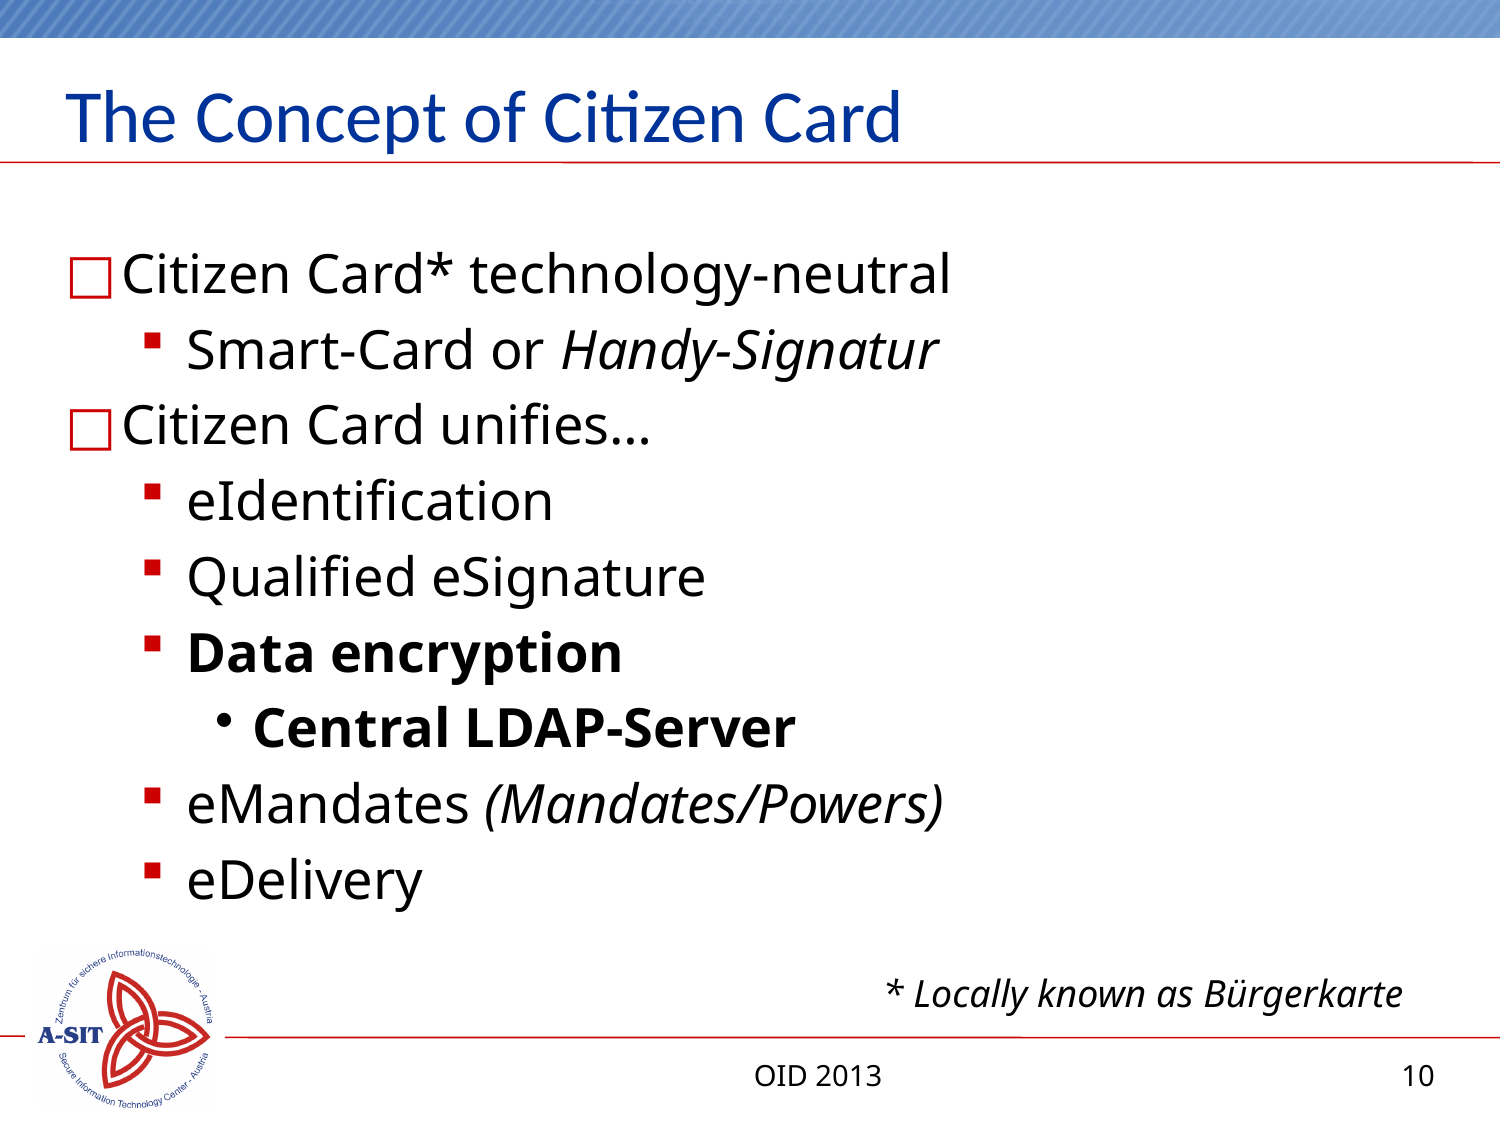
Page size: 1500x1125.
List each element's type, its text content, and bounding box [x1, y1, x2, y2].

title The Concept of Citizen Card [50, 50, 1450, 175]
list Citizen Card* technology-neutral Smart-Card or Handy-Signatur Citizen Card unifies… eIdentification Qualified eSignature Data encryption Central LDAP-Server eMandates (Mandates/Powers) eDelivery [50, 231, 1450, 950]
slide_number 10 [1340, 1050, 1450, 1125]
footer OID 2013 [225, 1050, 1340, 1125]
text_box * Locally known as Bürgerkarte [868, 962, 1483, 1023]
picture [37, 949, 213, 1108]
picture [0, 0, 1500, 38]
